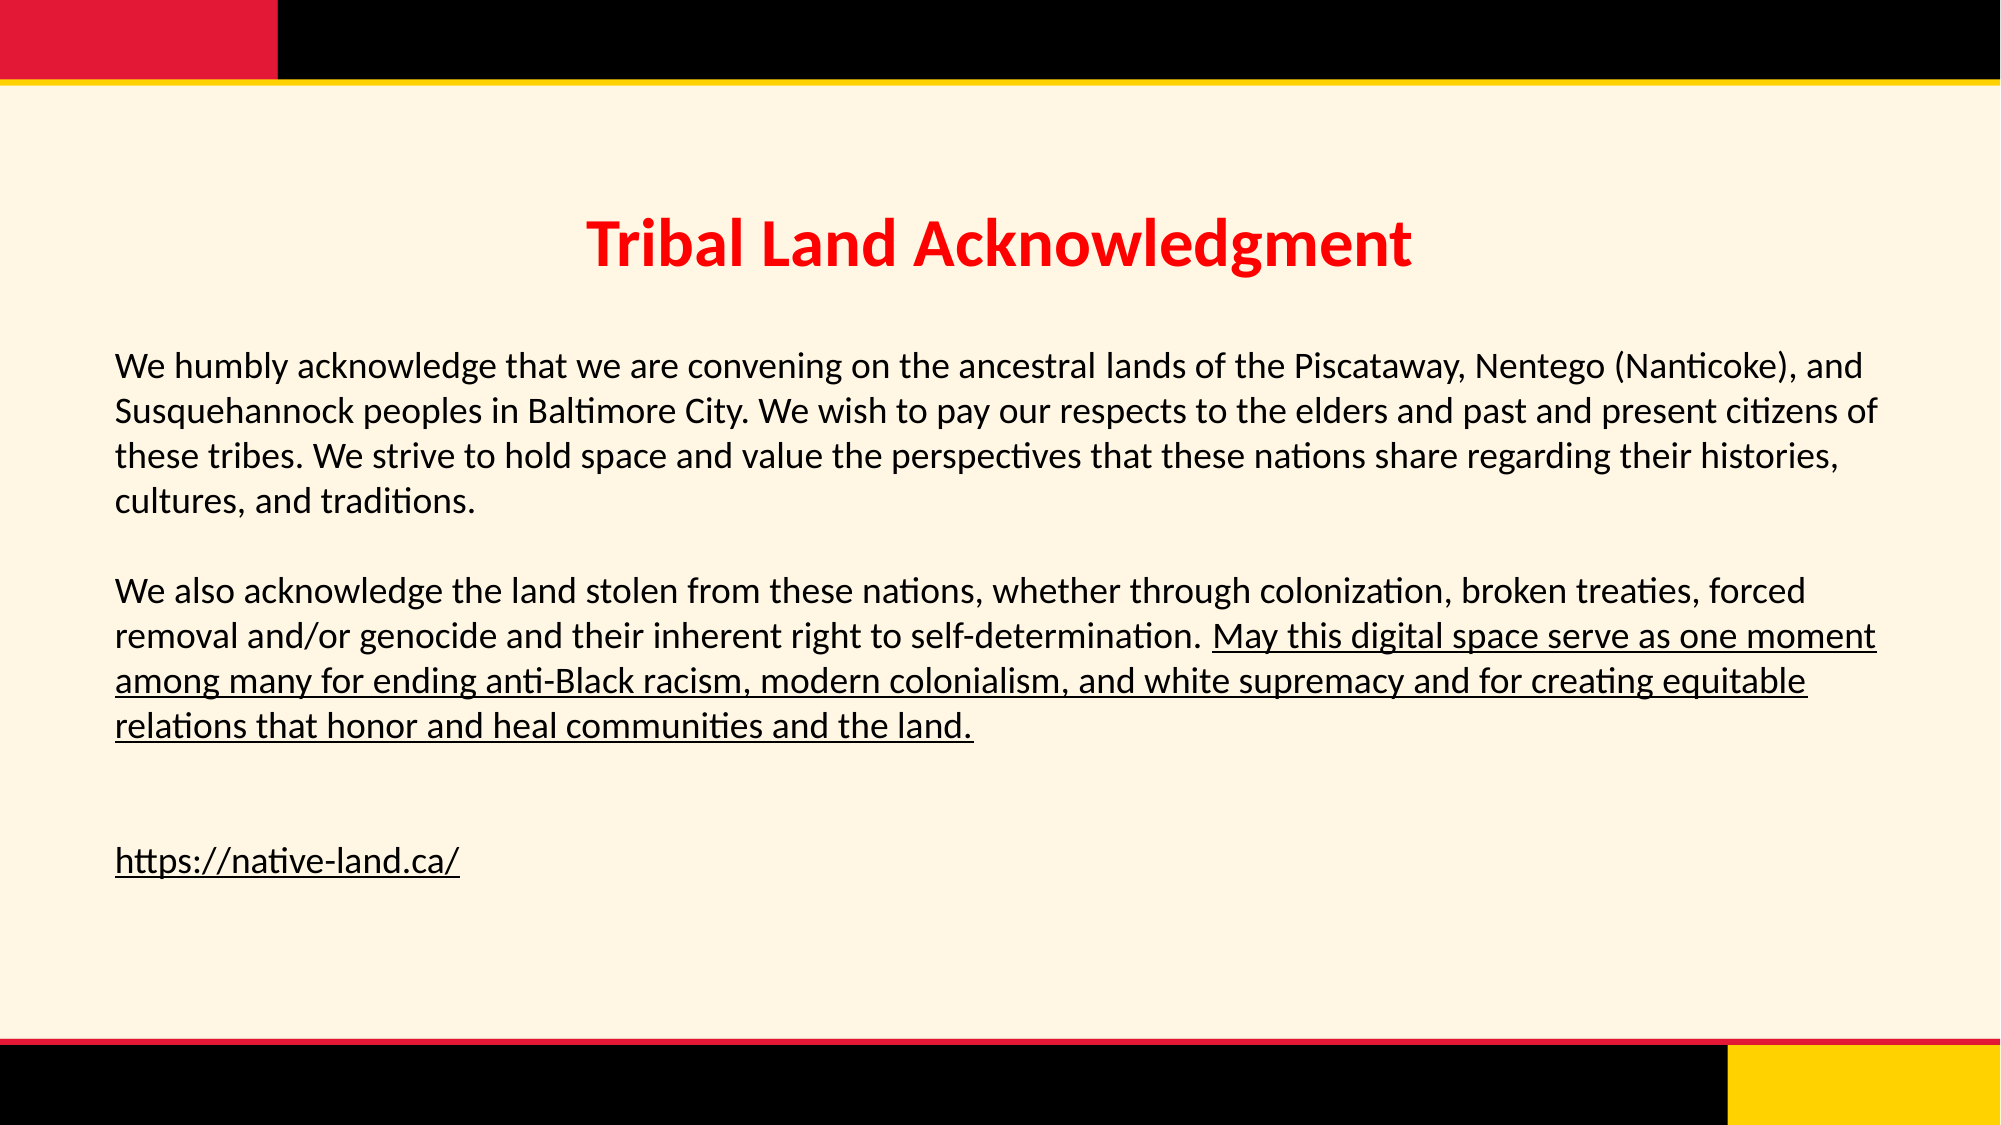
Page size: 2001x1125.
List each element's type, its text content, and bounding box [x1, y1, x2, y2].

list We humbly acknowledge that we are convening on the ancestral lands of the Piscataway, Nentego (Nanticoke), and Susquehannock peoples in Baltimore City. We wish to pay our respects to the elders and past and present citizens of these tribes. We strive to hold space and value the perspectives that these nations share regarding their histories, cultures, and traditions. We also acknowledge the land stolen from these nations, whether through colonization, broken treaties, forced removal and/or genocide and their inherent right to self-determination. May this digital space serve as one moment among many for ending anti-Black racism, modern colonialism, and white supremacy and for creating equitable relations that honor and heal communities and the land. https://native-land.ca/ [99, 334, 1900, 1005]
title Tribal Land Acknowledgment [99, 145, 1900, 334]
picture [0, 0, 2001, 1125]
